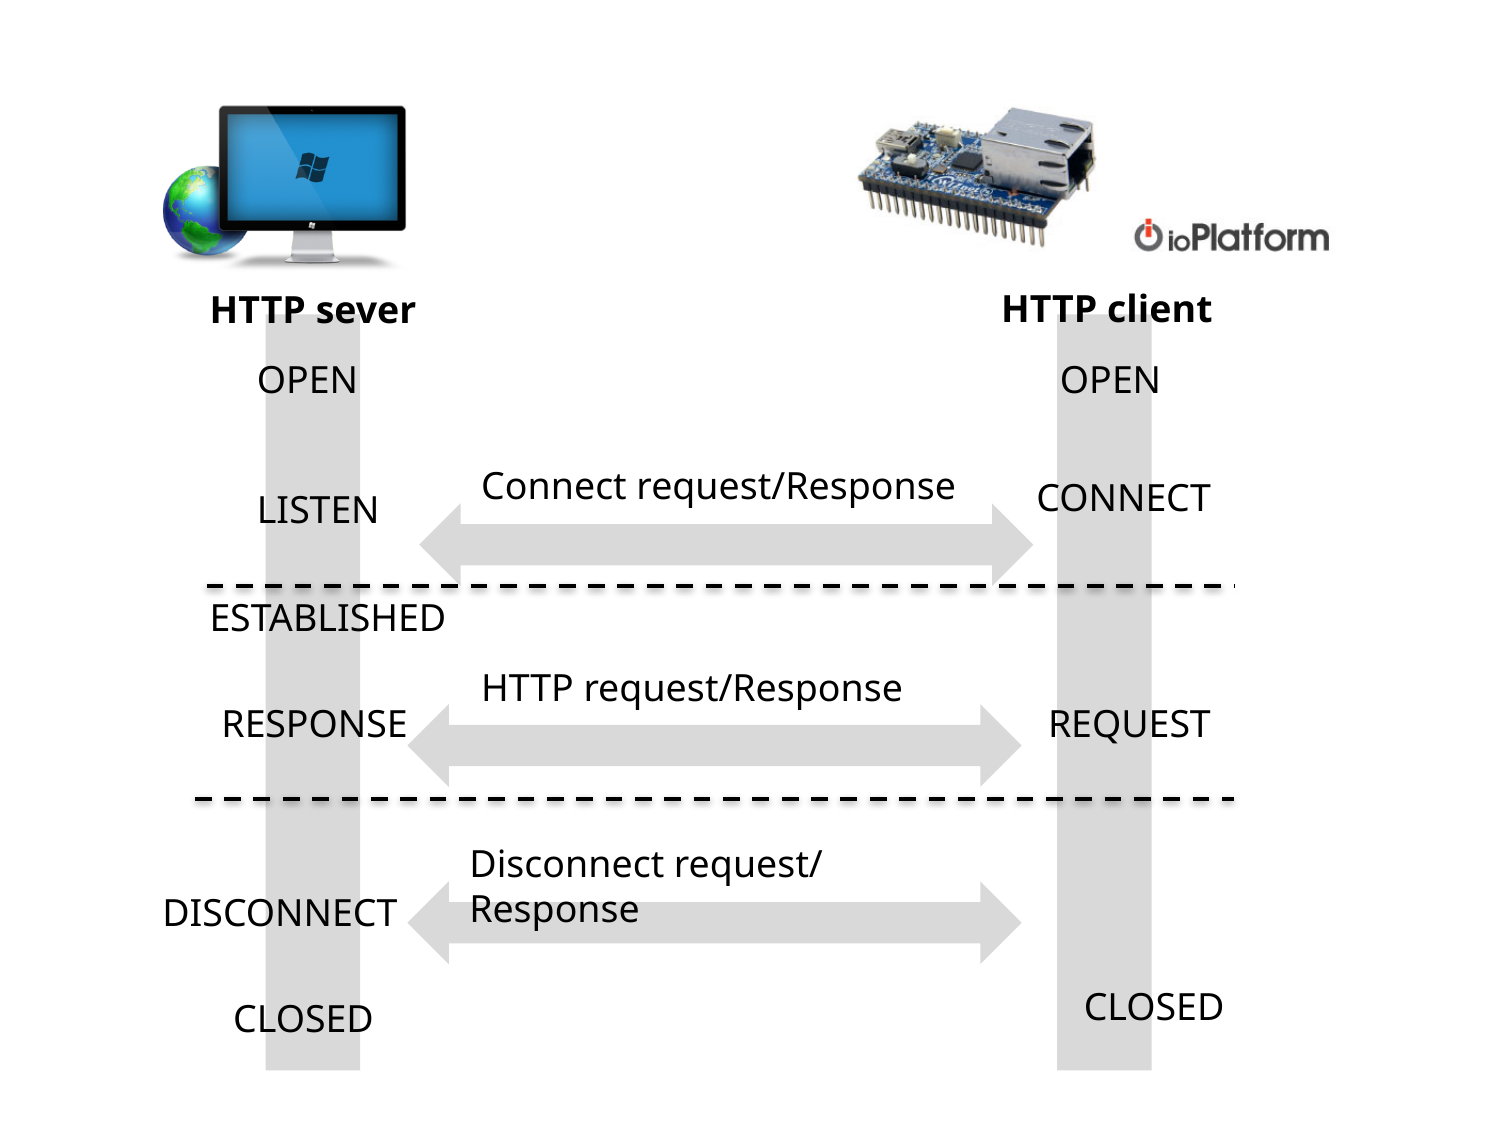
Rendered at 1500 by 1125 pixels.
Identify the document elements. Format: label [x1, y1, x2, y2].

text_box [147, 46, 1362, 1071]
